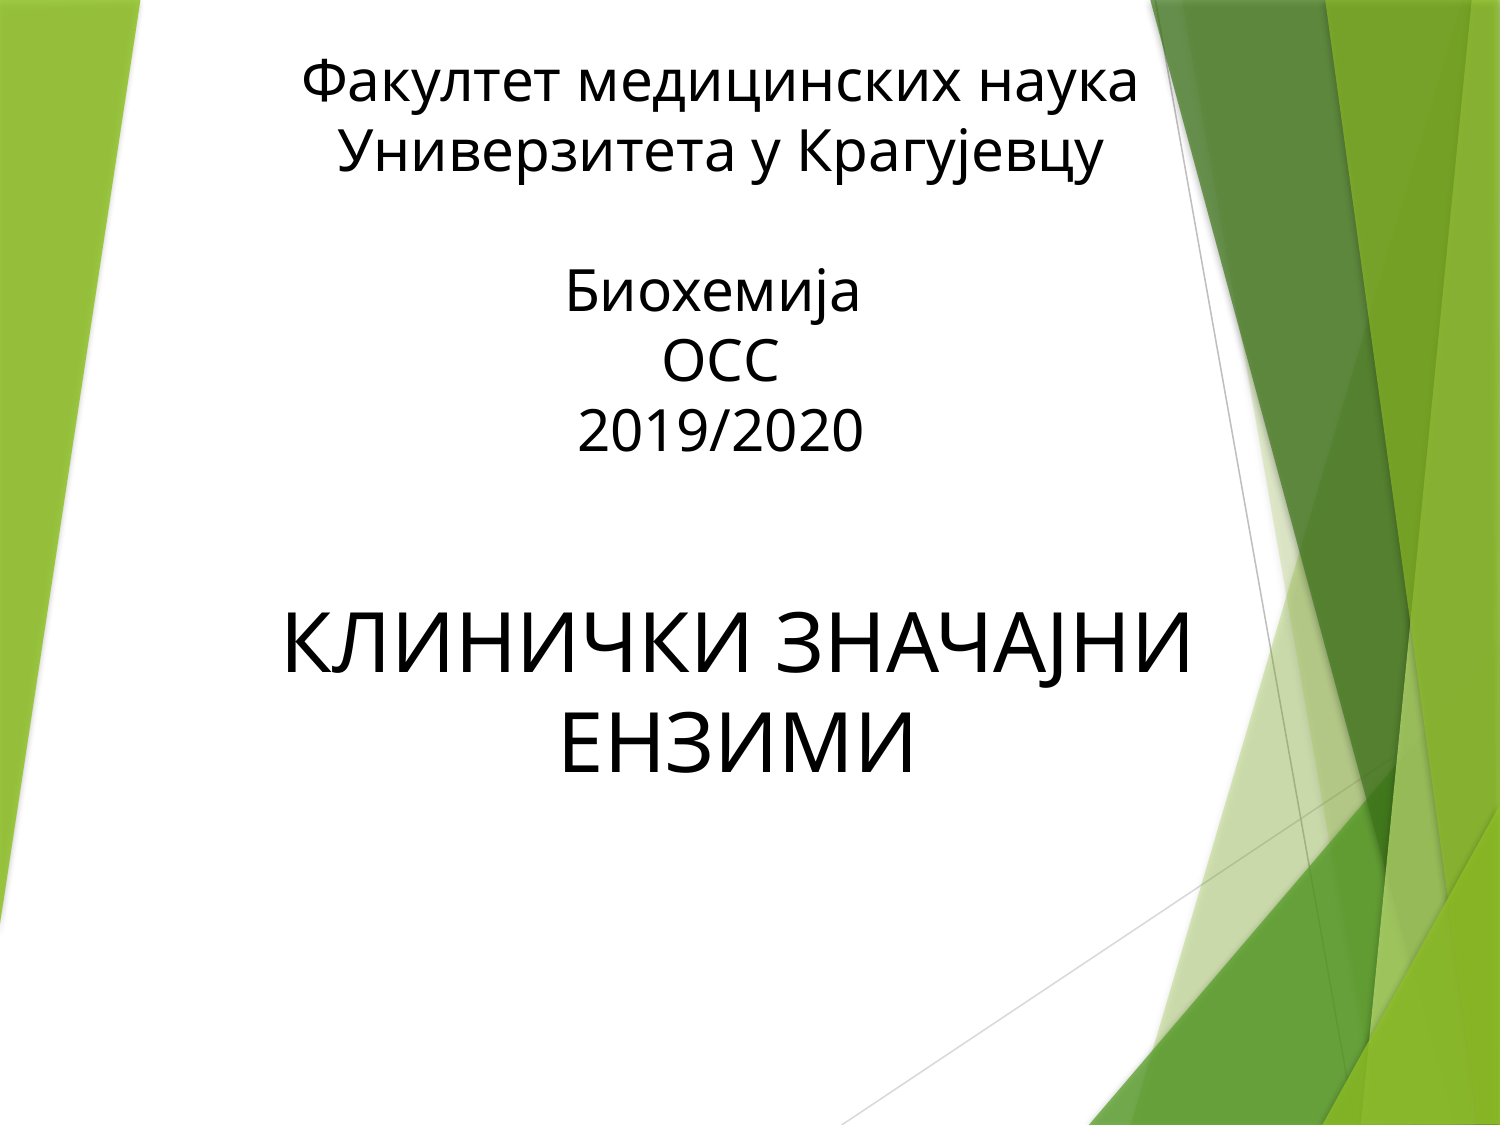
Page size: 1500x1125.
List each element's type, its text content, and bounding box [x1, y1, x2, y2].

text_box Факултет медицинских наука Универзитета у Крагујевцу Биохемија ОСС 2019/2020 [110, 35, 1332, 471]
text_box КЛИНИЧКИ ЗНАЧАЈНИ ЕНЗИМИ [170, 582, 1306, 897]
